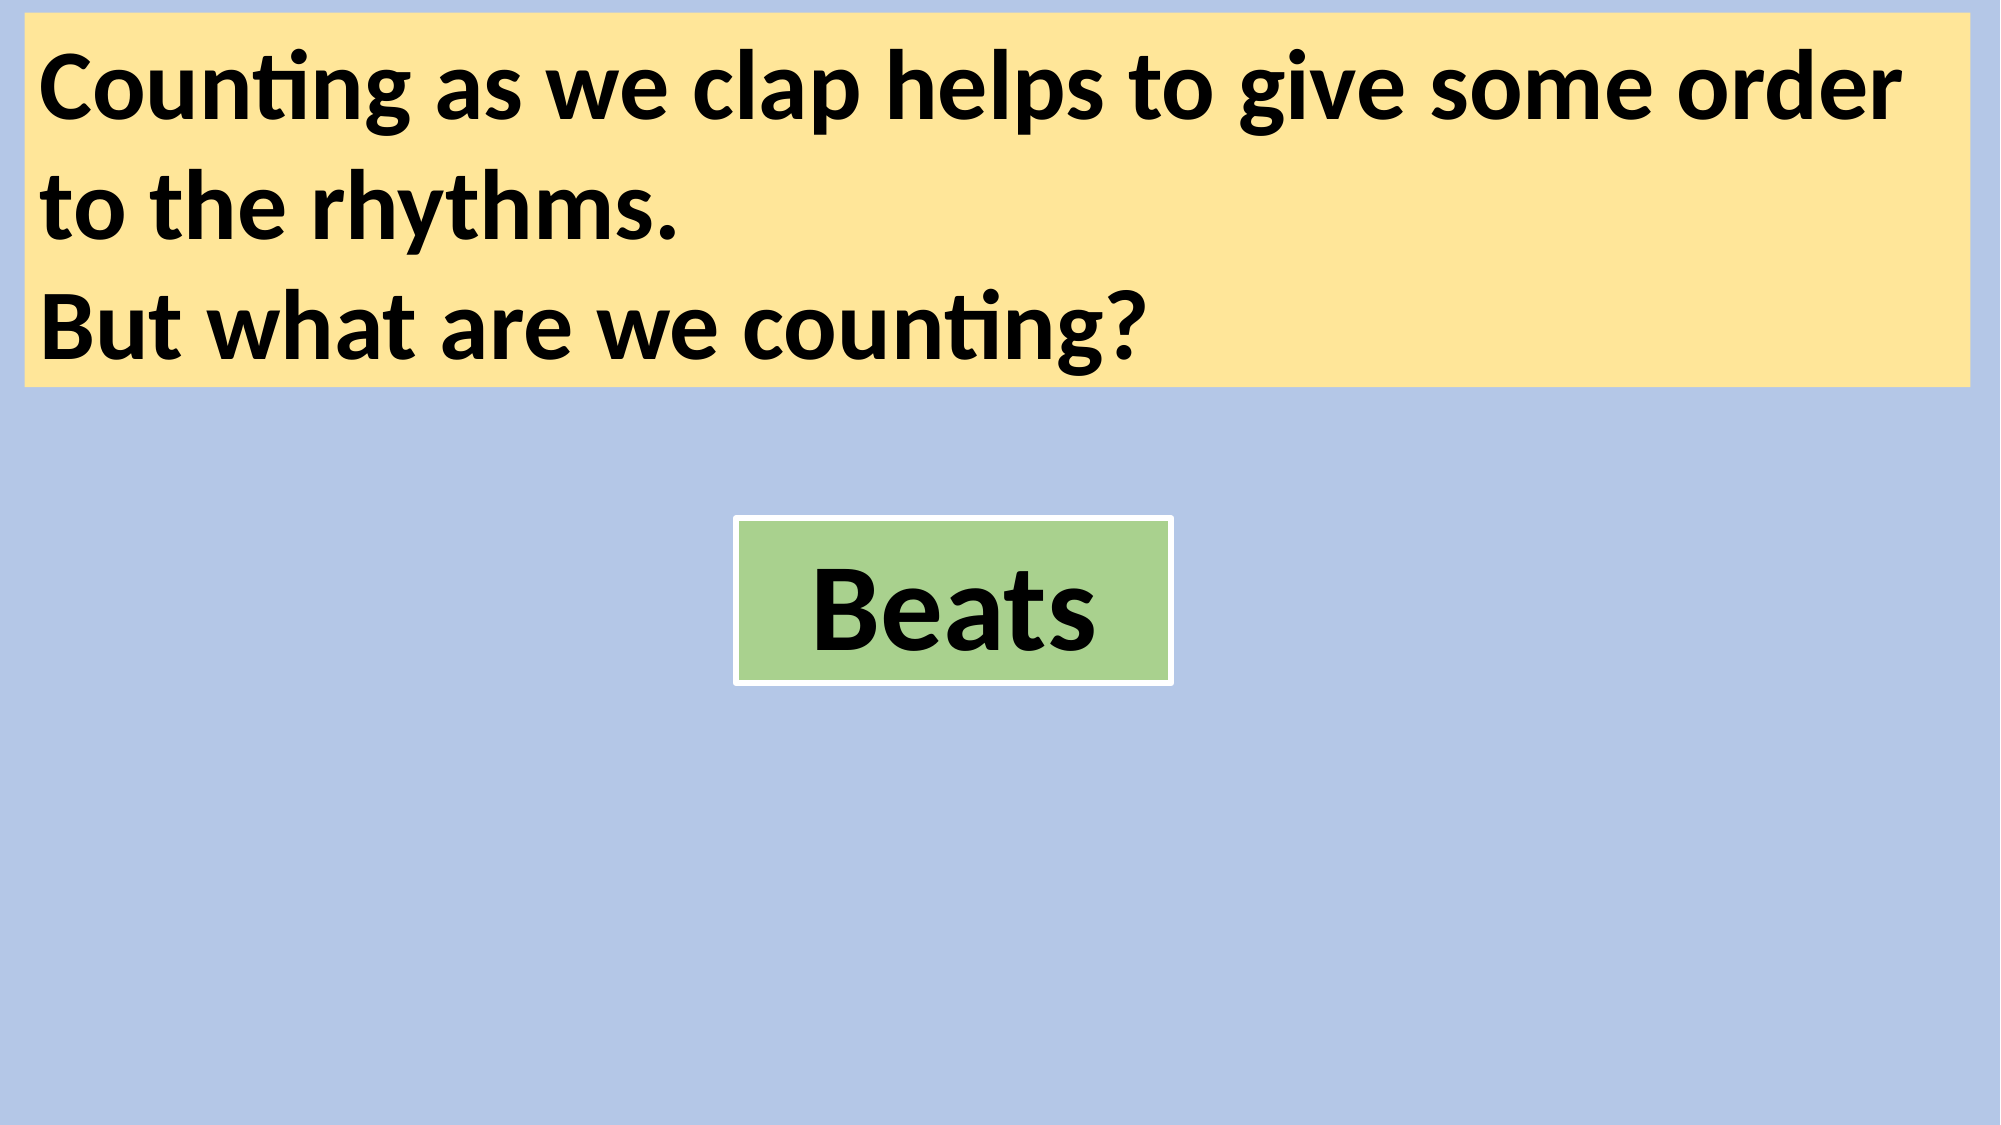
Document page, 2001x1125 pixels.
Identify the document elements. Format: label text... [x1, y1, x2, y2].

text_box Counting as we clap helps to give some order to the rhythms. But what are we counting? [24, 12, 1971, 388]
text_box Beats [735, 518, 1172, 683]
